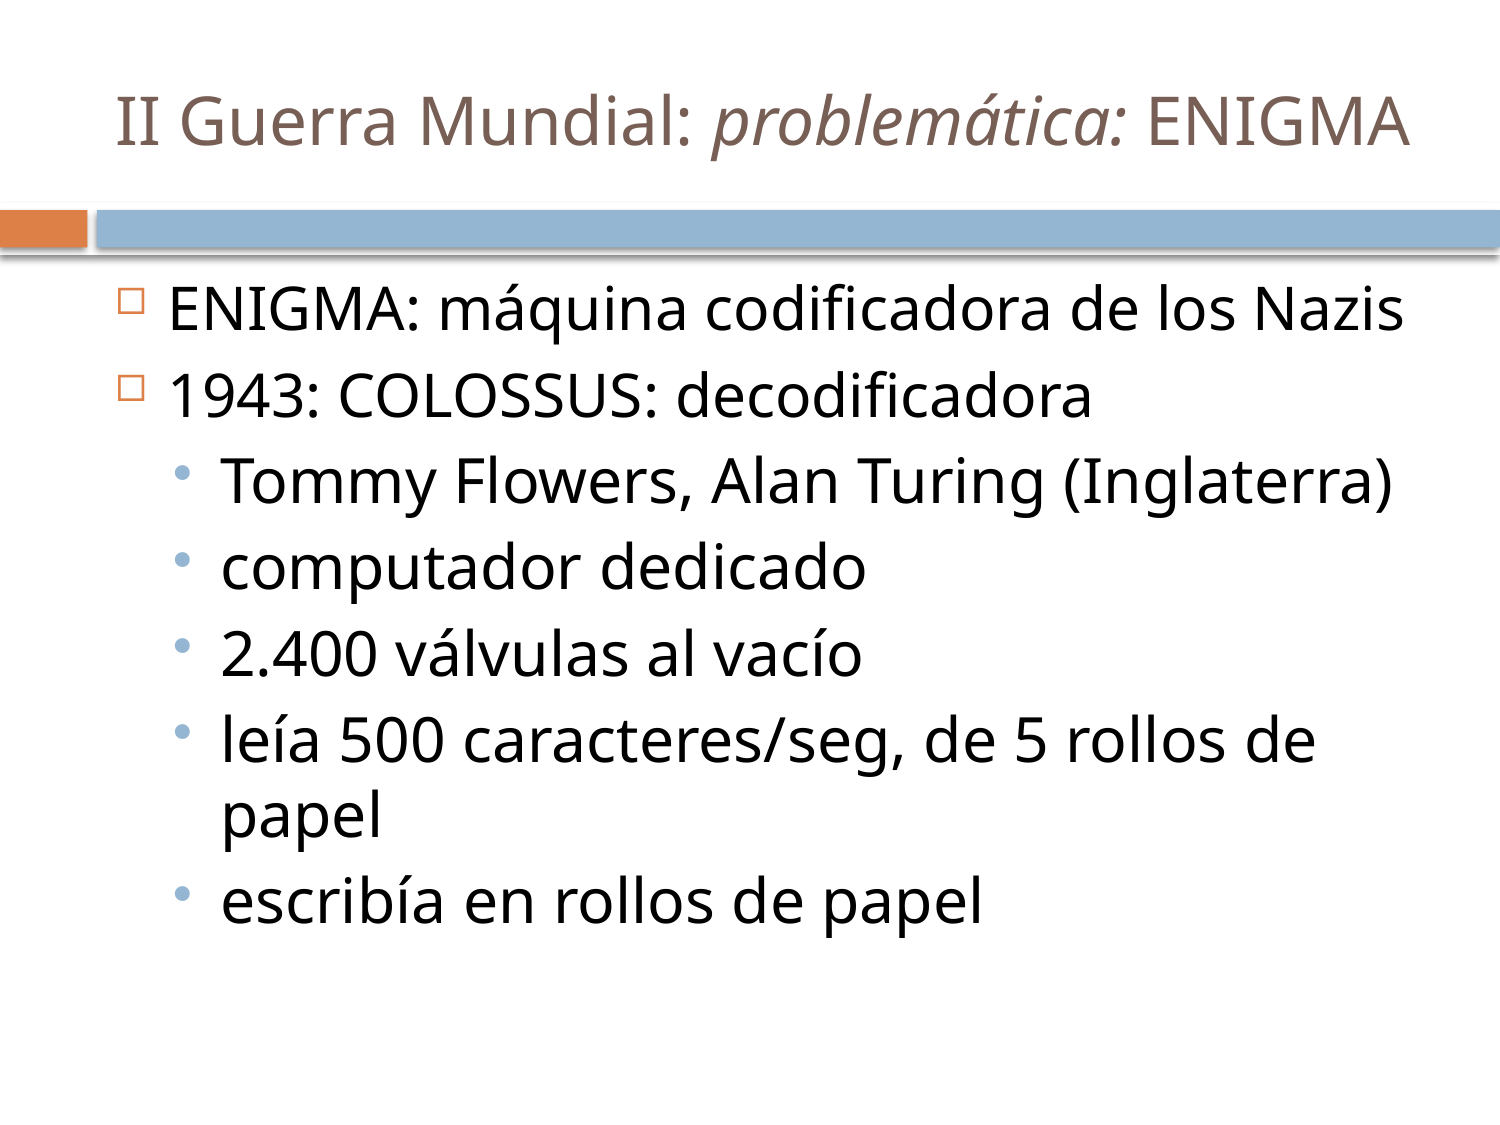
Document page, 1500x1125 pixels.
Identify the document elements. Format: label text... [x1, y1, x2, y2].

title II Guerra Mundial: problemática: ENIGMA [100, 37, 1438, 200]
list ENIGMA: máquina codificadora de los Nazis 1943: COLOSSUS: decodificadora Tommy Flowers, Alan Turing (Inglaterra) computador dedicado 2.400 válvulas al vacío leía 500 caracteres/seg, de 5 rollos de papel escribía en rollos de papel [100, 262, 1438, 1000]
